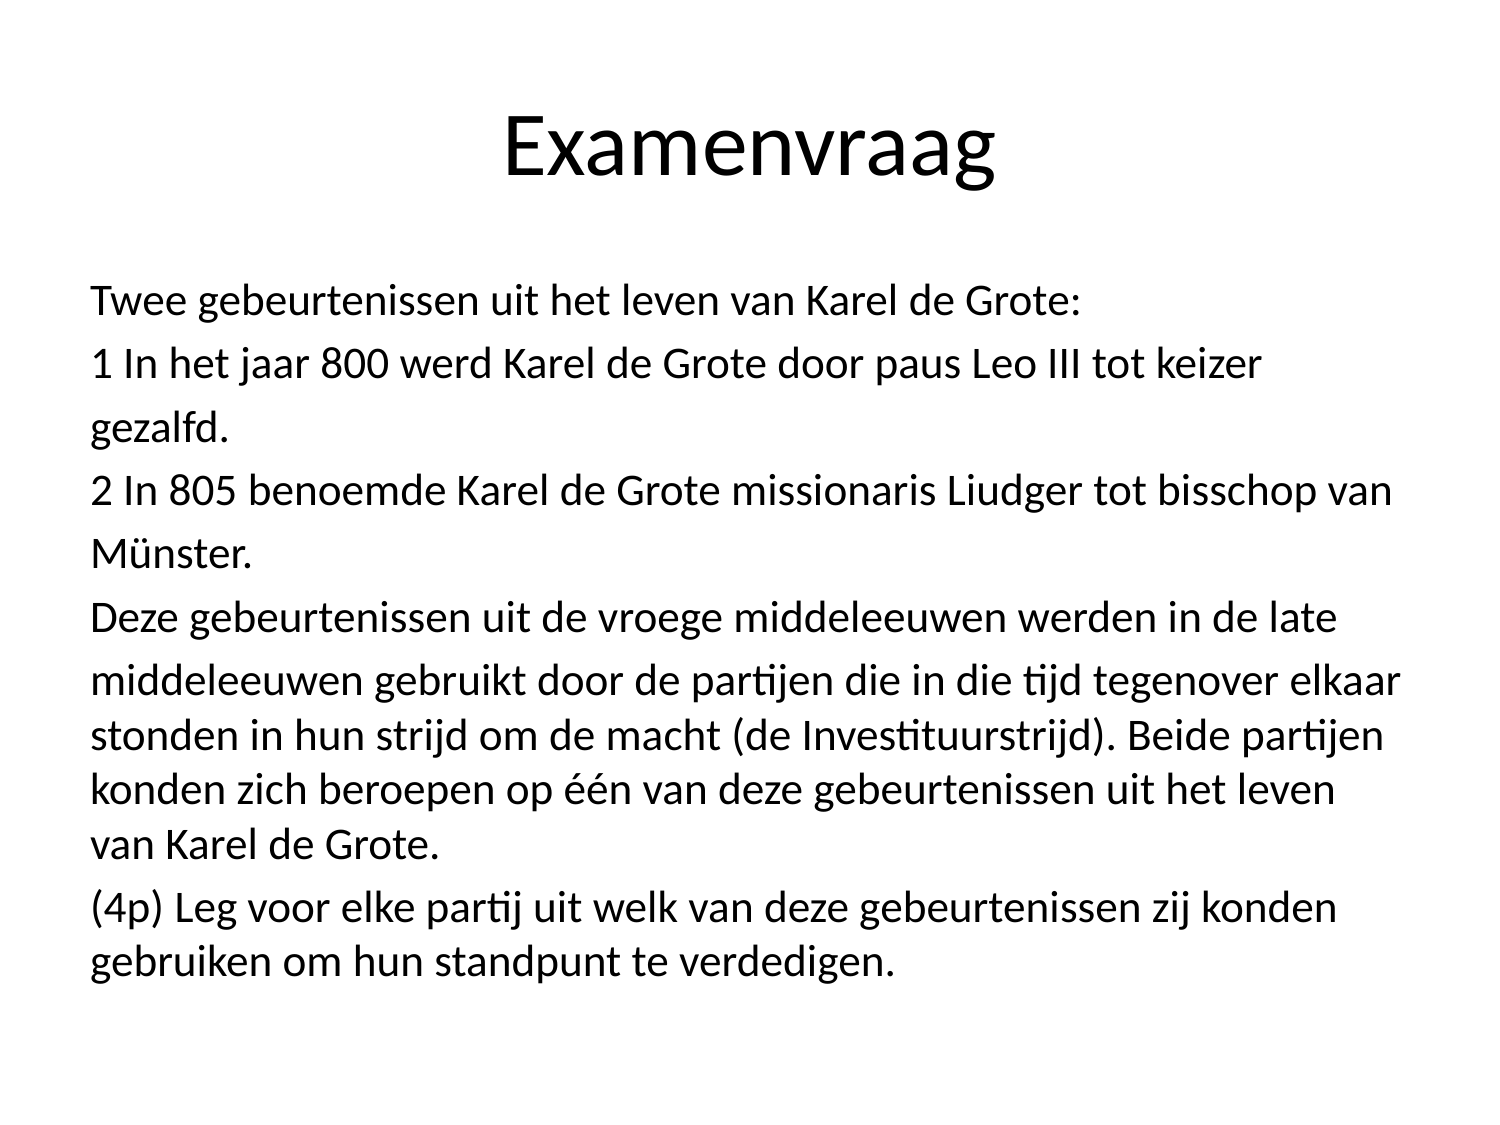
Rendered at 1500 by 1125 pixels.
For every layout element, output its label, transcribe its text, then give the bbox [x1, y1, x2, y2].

list Twee gebeurtenissen uit het leven van Karel de Grote: 1 In het jaar 800 werd Karel de Grote door paus Leo III tot keizer gezalfd. 2 In 805 benoemde Karel de Grote missionaris Liudger tot bisschop van Münster. Deze gebeurtenissen uit de vroege middeleeuwen werden in de late middeleeuwen gebruikt door de partijen die in die tijd tegenover elkaar stonden in hun strijd om de macht (de Investituurstrijd). Beide partijen konden zich beroepen op één van deze gebeurtenissen uit het leven van Karel de Grote. (4p) Leg voor elke partij uit welk van deze gebeurtenissen zij konden gebruiken om hun standpunt te verdedigen. [75, 262, 1425, 1005]
title Examenvraag [75, 45, 1425, 233]
